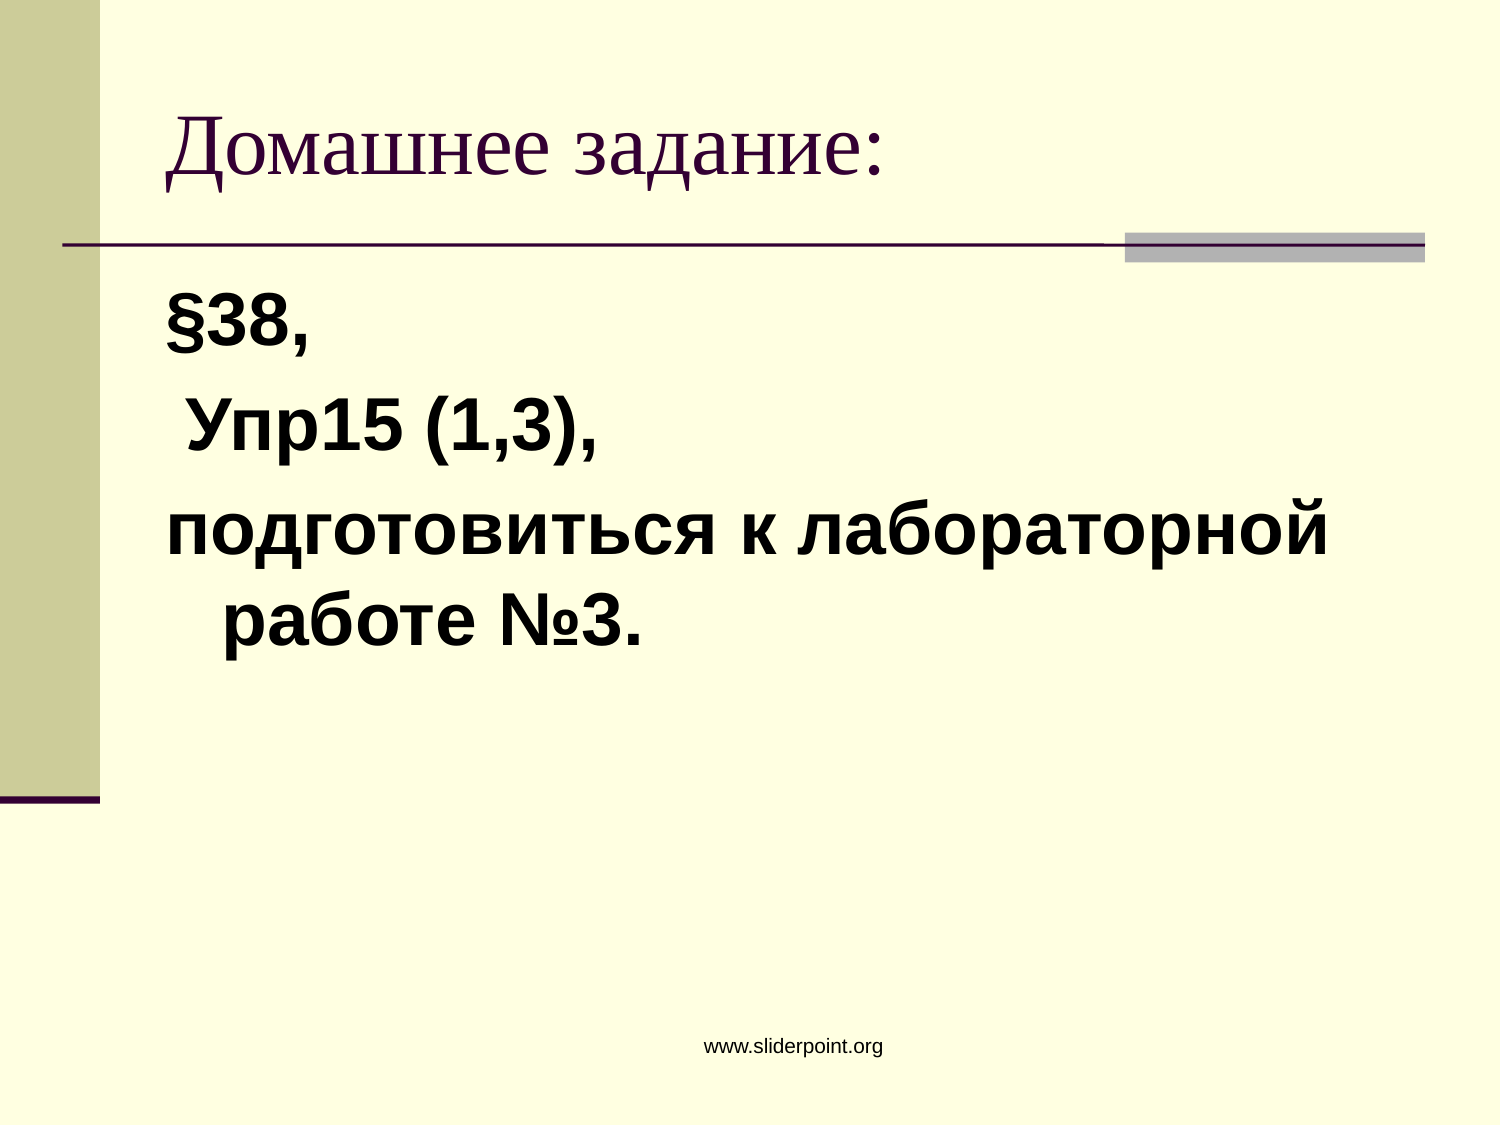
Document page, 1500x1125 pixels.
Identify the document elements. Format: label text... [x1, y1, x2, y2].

title Домашнее задание: [149, 45, 1426, 234]
footer www.sliderpoint.org [549, 1024, 1038, 1101]
list §38, Упр15 (1,3), подготовиться к лабораторной работе №3. [149, 262, 1426, 1006]
